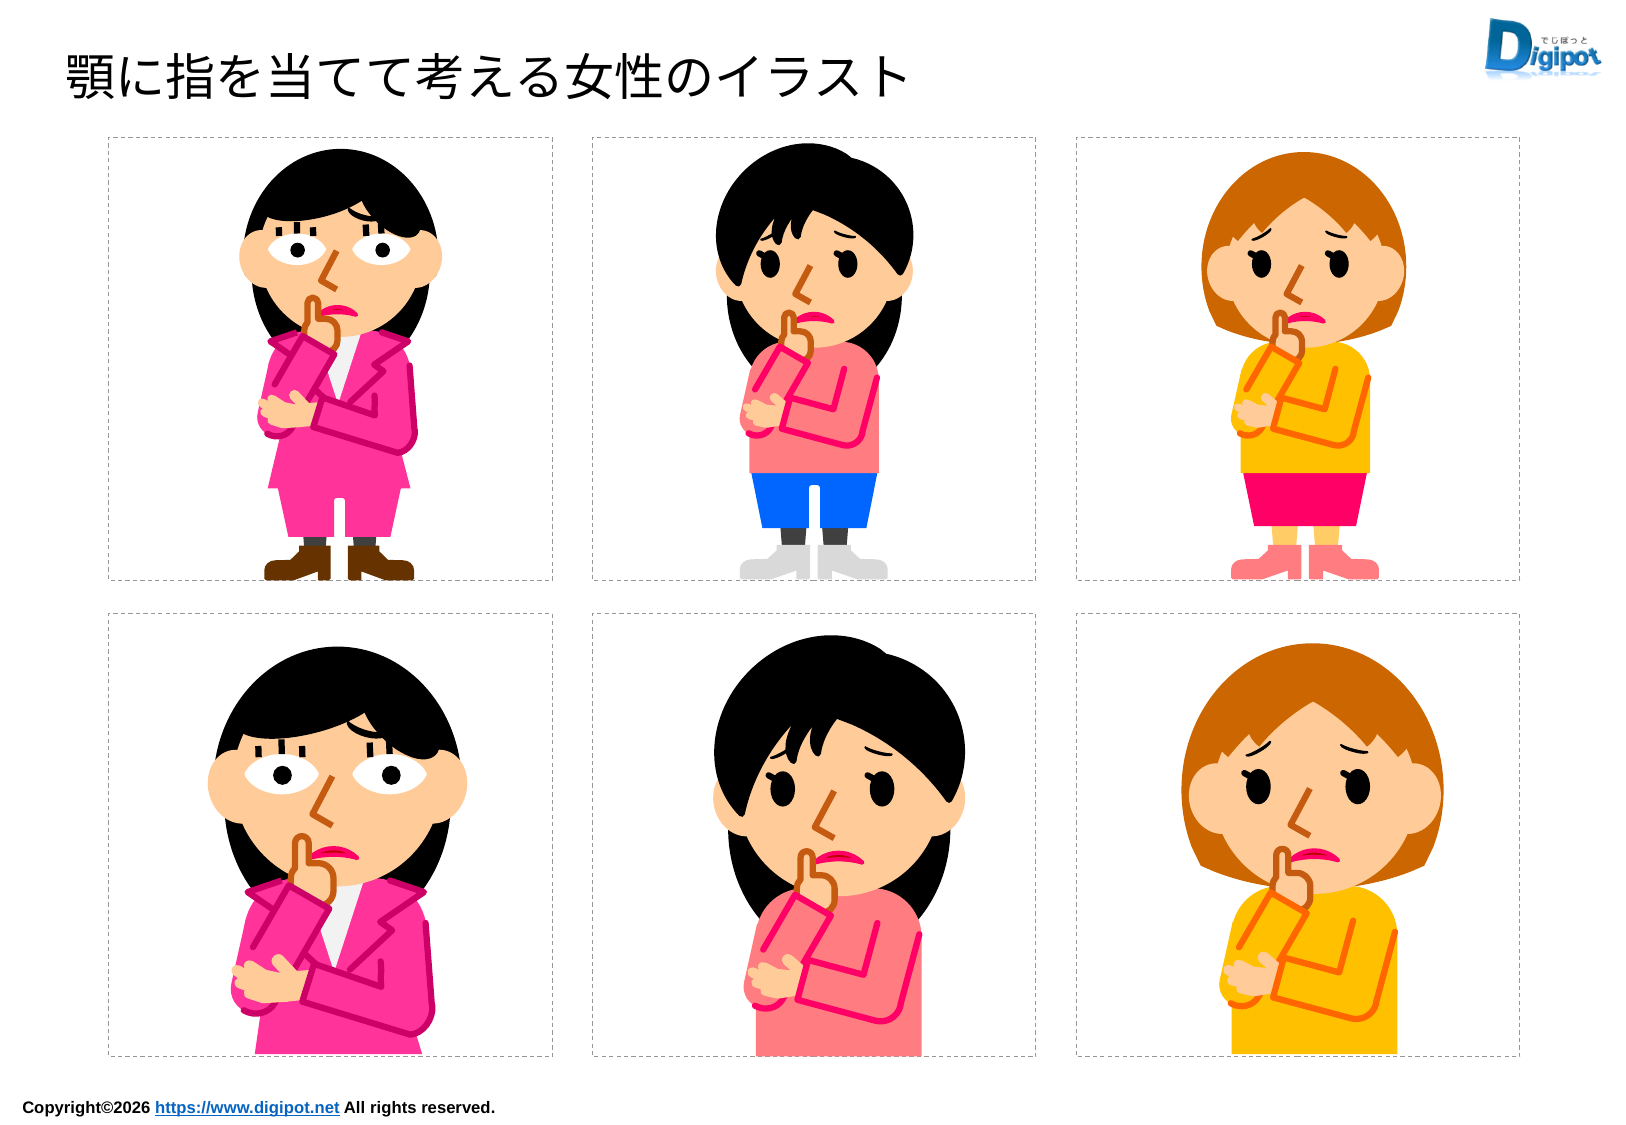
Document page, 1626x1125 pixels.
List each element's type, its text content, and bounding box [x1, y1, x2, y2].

text_box 顎に指を当てて考える女性のイラスト [50, 38, 929, 113]
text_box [713, 638, 965, 1057]
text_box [208, 649, 467, 1055]
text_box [716, 146, 913, 580]
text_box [1181, 643, 1444, 1055]
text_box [239, 151, 442, 581]
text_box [1201, 151, 1407, 580]
picture [1485, 18, 1602, 82]
